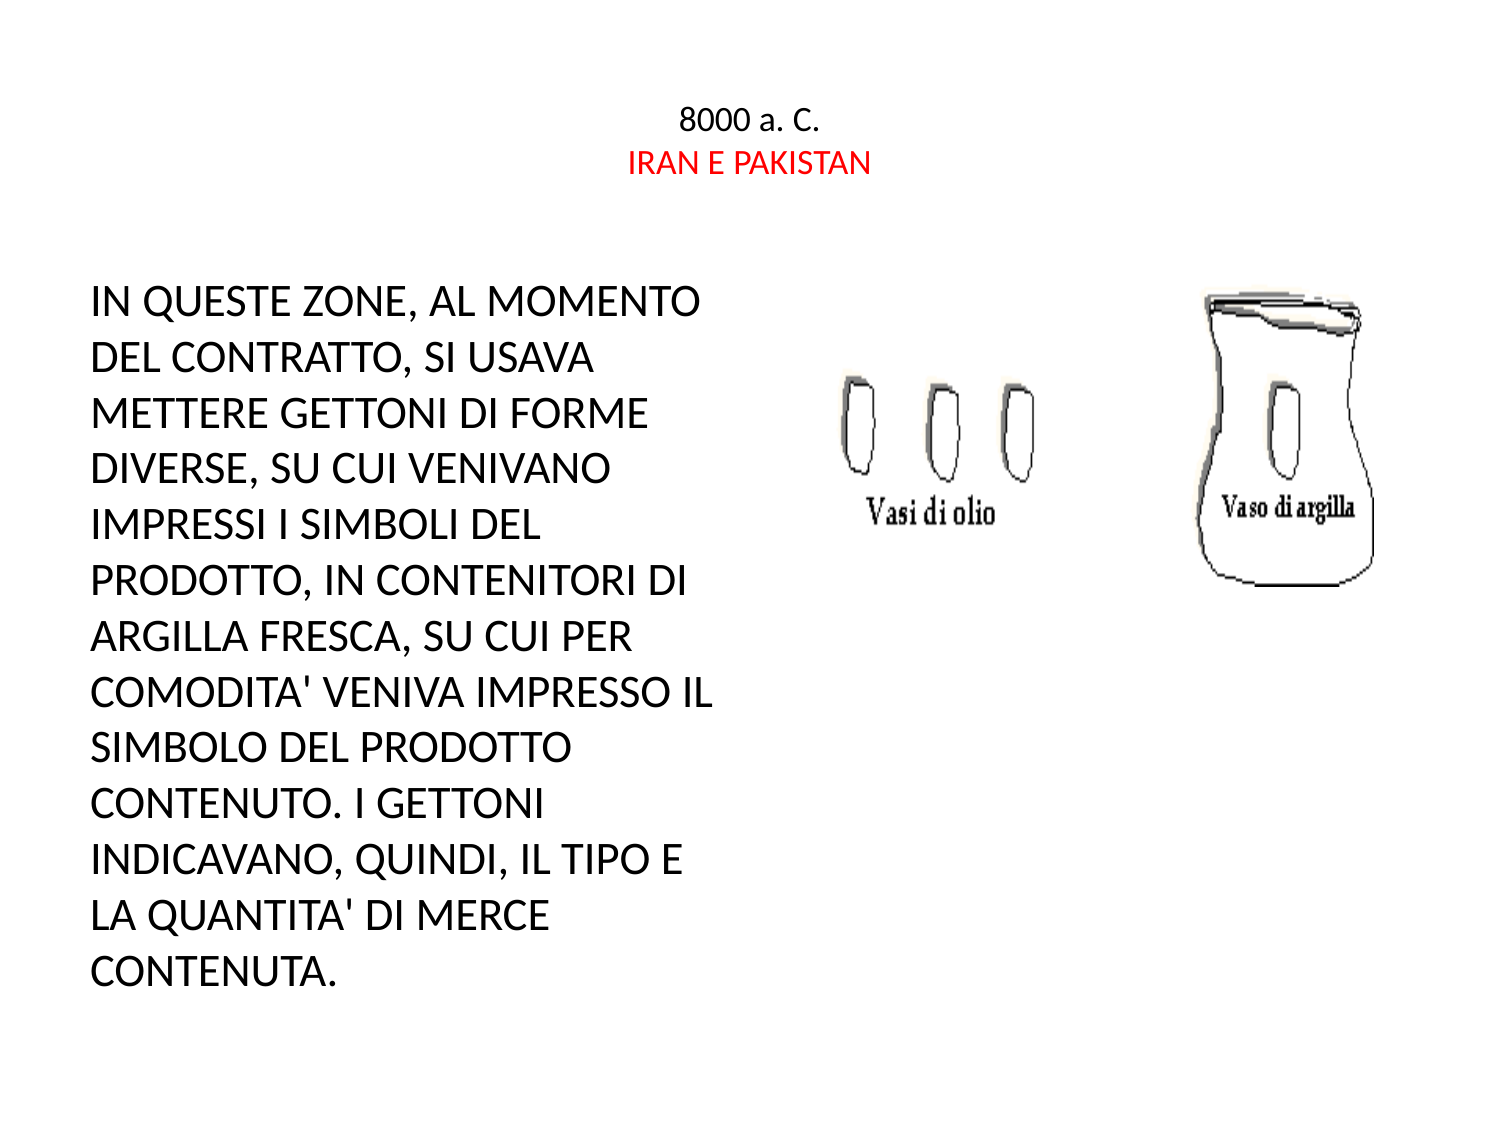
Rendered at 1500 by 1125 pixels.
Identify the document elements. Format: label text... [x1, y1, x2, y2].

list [832, 278, 1374, 587]
list IN QUESTE ZONE, AL MOMENTO DEL CONTRATTO, SI USAVA METTERE GETTONI DI FORME DIVERSE, SU CUI VENIVANO IMPRESSI I SIMBOLI DEL PRODOTTO, IN CONTENITORI DI ARGILLA FRESCA, SU CUI PER COMODITA' VENIVA IMPRESSO IL SIMBOLO DEL PRODOTTO CONTENUTO. I GETTONI INDICAVANO, QUINDI, IL TIPO E LA QUANTITA' DI MERCE CONTENUTA. [75, 262, 738, 1005]
title 8000 a. C. IRAN E PAKISTAN [75, 45, 1425, 233]
